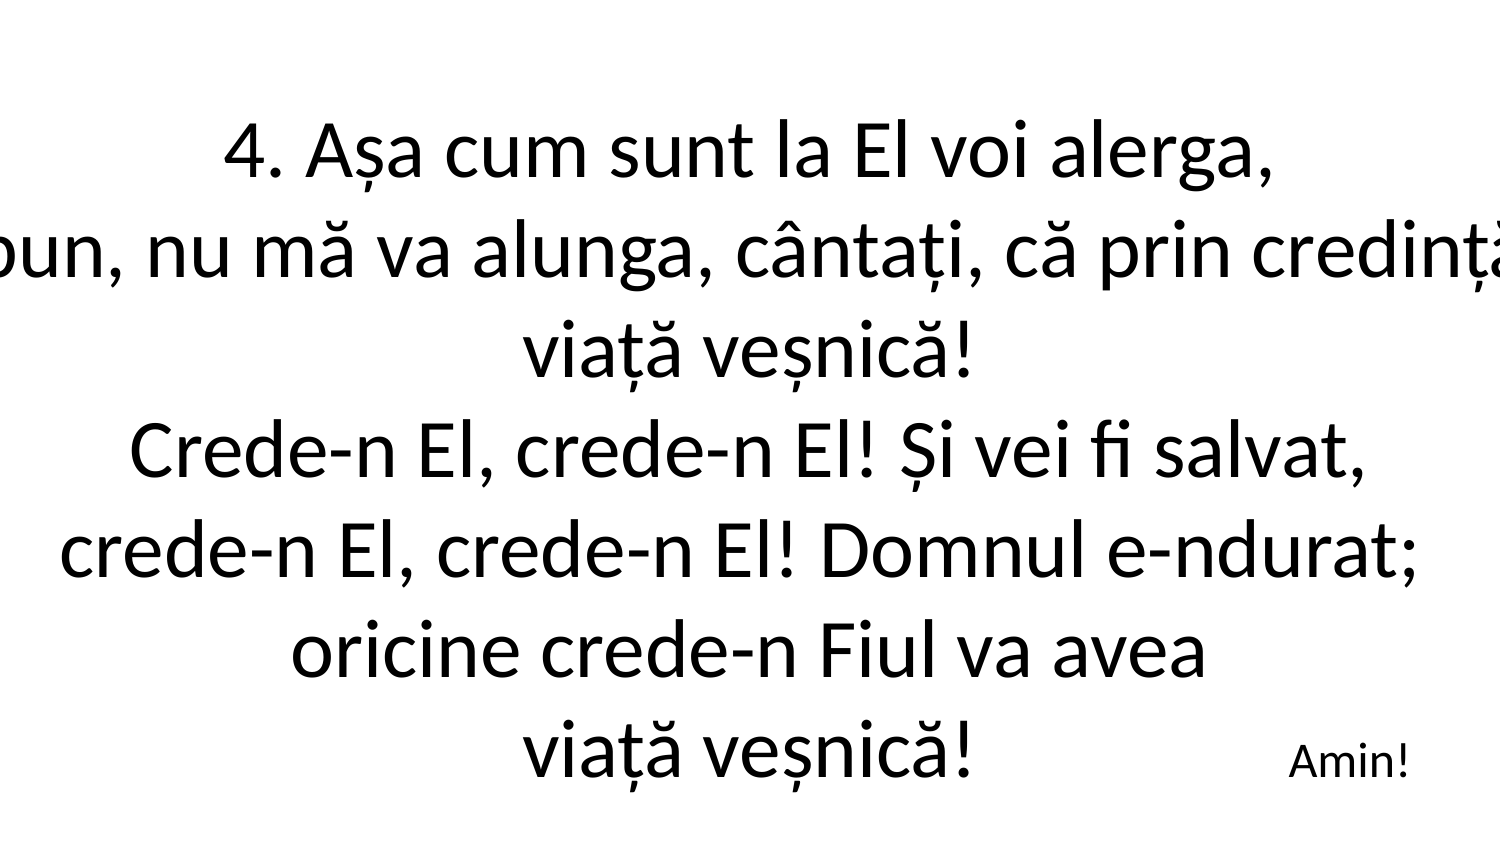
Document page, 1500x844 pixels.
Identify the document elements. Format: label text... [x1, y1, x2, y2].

text_box Amin! [1273, 674, 1427, 795]
text_box 4. Așa cum sunt la El voi alerga, Domnul e bun, nu mă va alunga, cântați, că prin credință vom avea viață veșnică! Crede-n El, crede-n El! Și vei fi salvat, crede-n El, crede-n El! Domnul e-ndurat; oricine crede-n Fiul va avea viață veșnică! [0, 42, 1500, 802]
